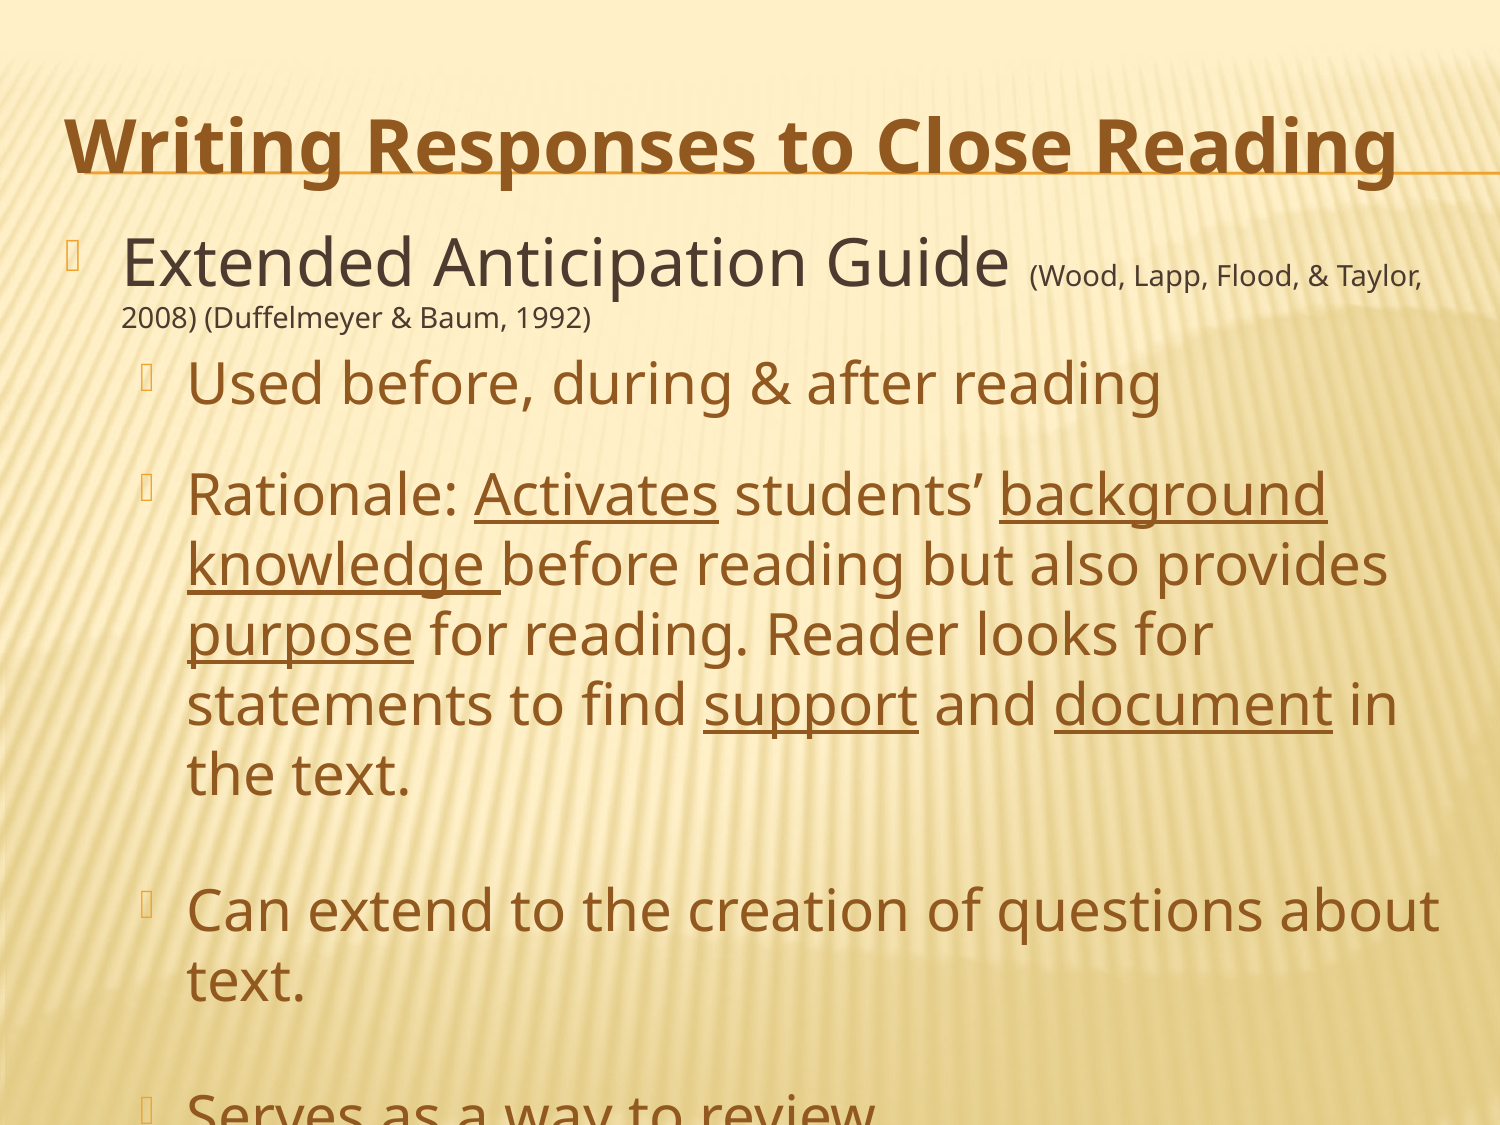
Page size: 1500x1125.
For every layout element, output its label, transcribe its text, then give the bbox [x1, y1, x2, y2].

title Writing Responses to Close Reading [50, 75, 1475, 212]
list Extended Anticipation Guide (Wood, Lapp, Flood, & Taylor, 2008) (Duffelmeyer & Baum, 1992) Used before, during & after reading Rationale: Activates students’ background knowledge before reading but also provides purpose for reading. Reader looks for statements to find support and document in the text. Can extend to the creation of questions about text. Serves as a way to review. [50, 212, 1475, 1075]
